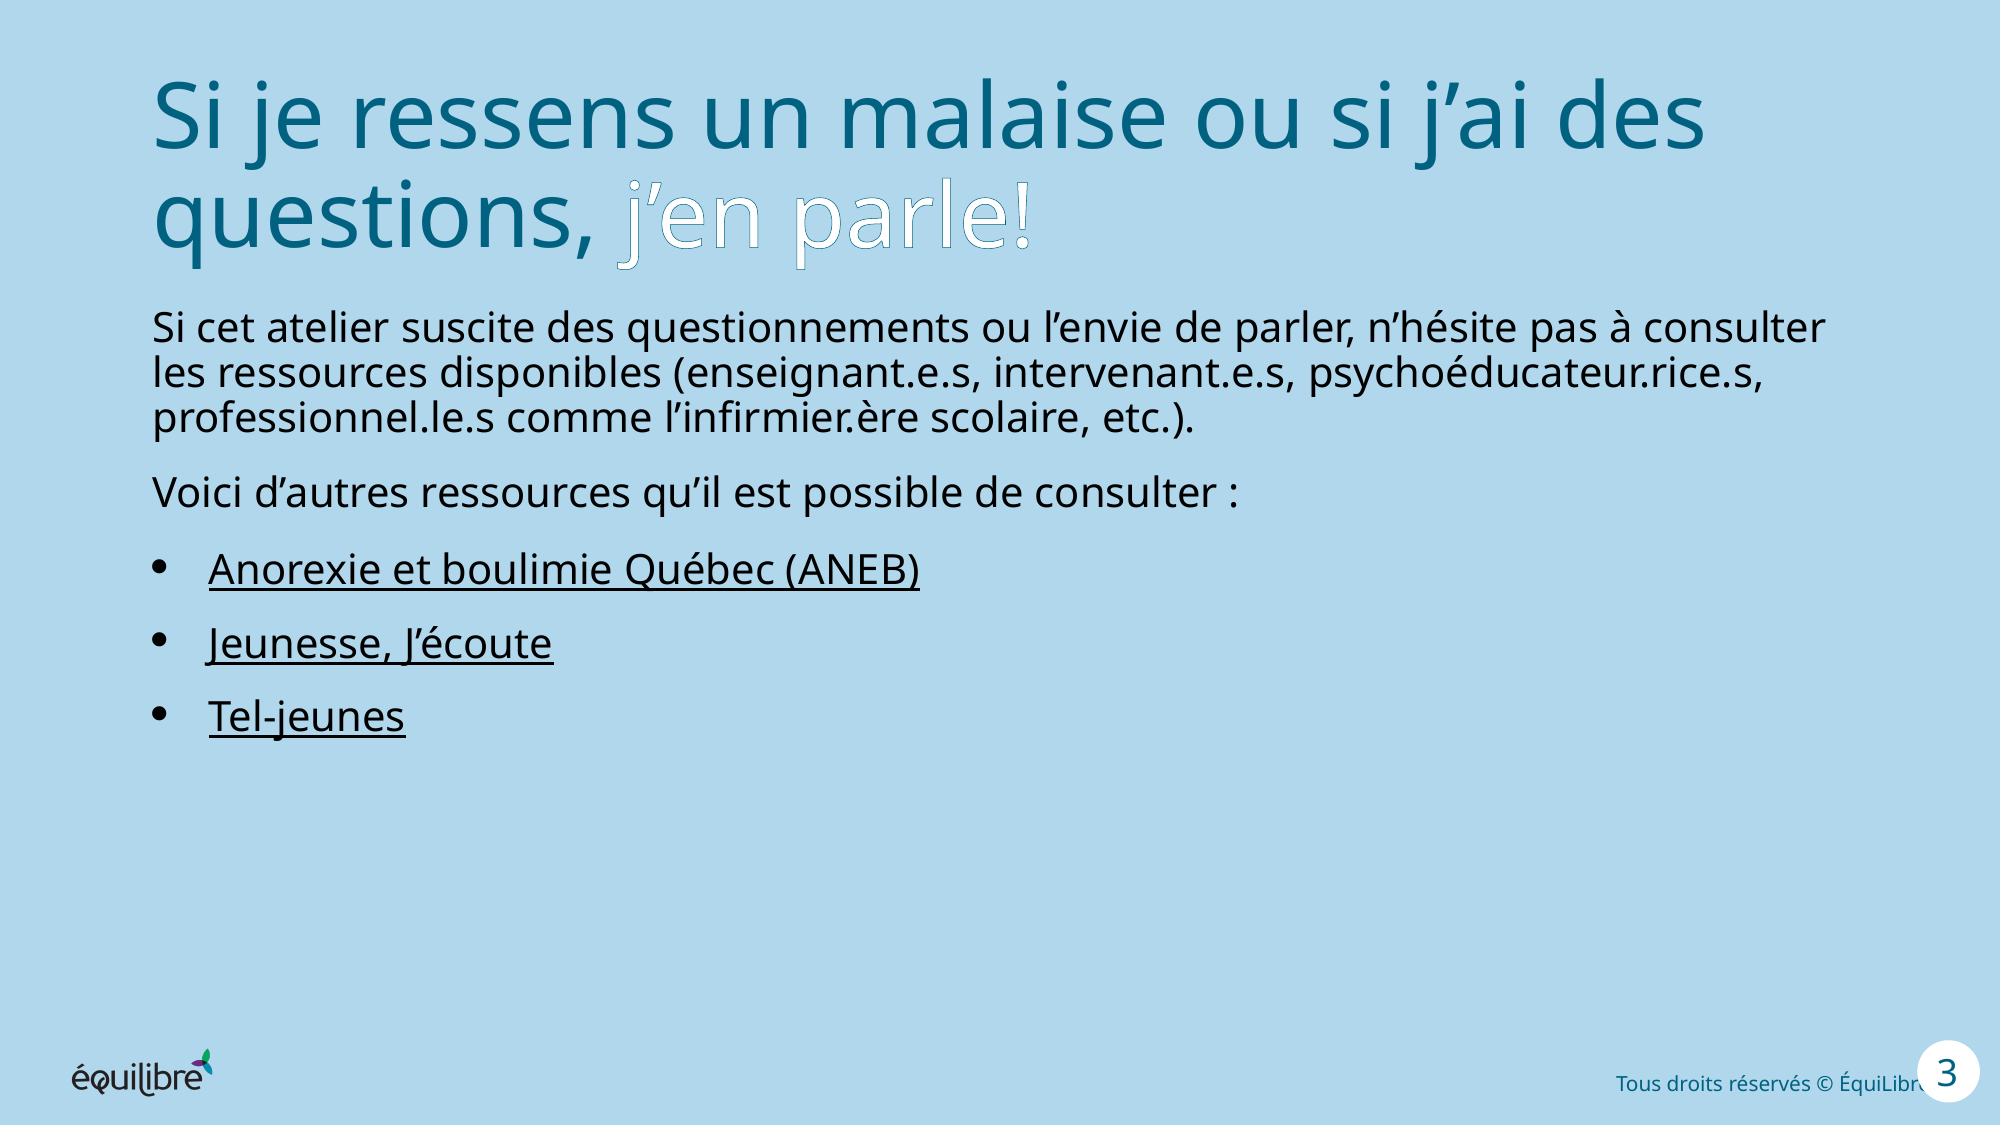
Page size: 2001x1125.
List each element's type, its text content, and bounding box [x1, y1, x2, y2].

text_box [1917, 1040, 2000, 1103]
title Si je ressens un malaise ou si j’ai des questions, j’en parle! [137, 59, 1863, 278]
list Si cet atelier suscite des questionnements ou l’envie de parler, n’hésite pas à consulter les ressources disponibles (enseignant.e.s, intervenant.e.s, psychoéducateur.rice.s, professionnel.le.s comme l’infirmier.ère scolaire, etc.). Voici d’autres ressources qu’il est possible de consulter : Anorexie et boulimie Québec (ANEB) Jeunesse, J’écoute Tel-jeunes [137, 299, 1863, 1014]
picture [63, 1036, 221, 1125]
